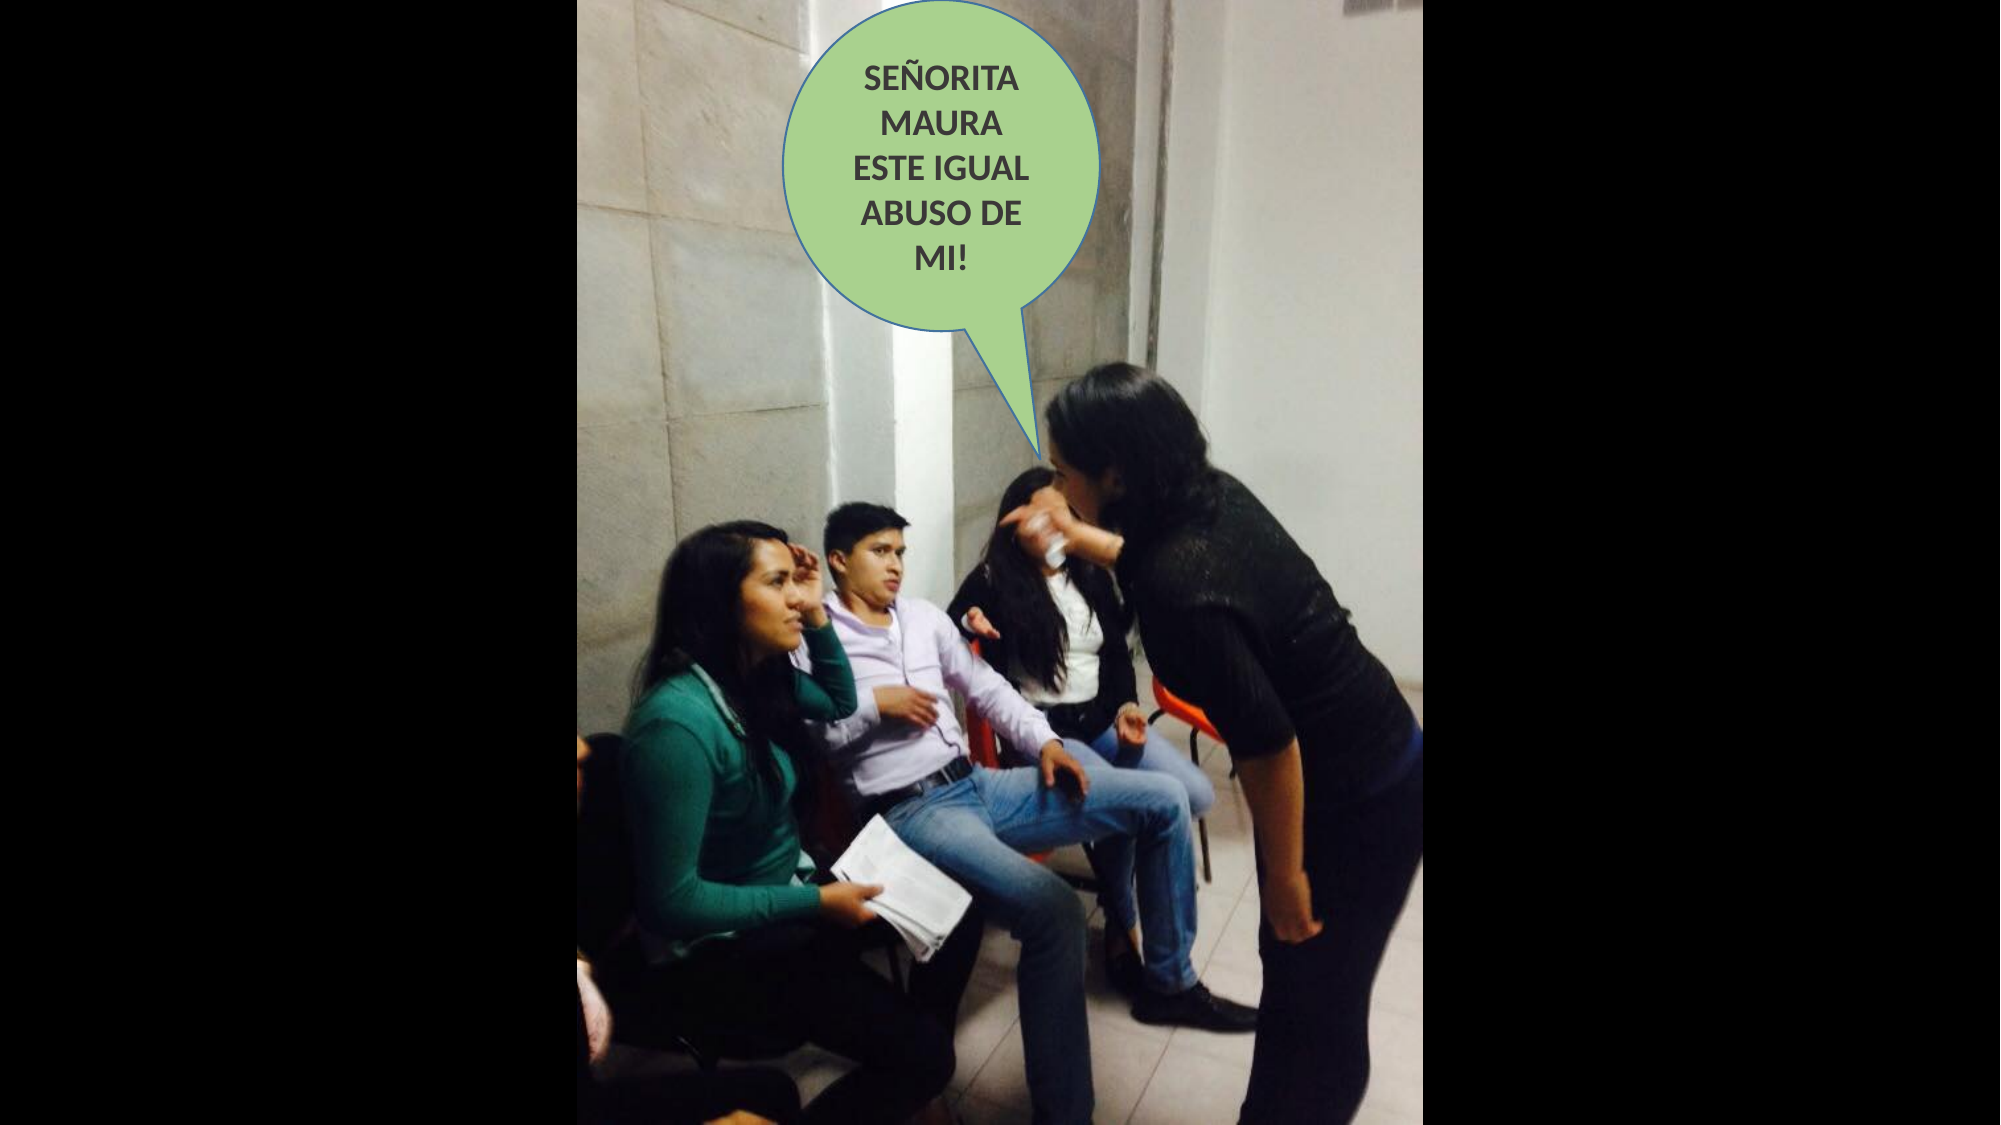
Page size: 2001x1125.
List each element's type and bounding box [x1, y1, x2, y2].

picture [577, 0, 1423, 1125]
